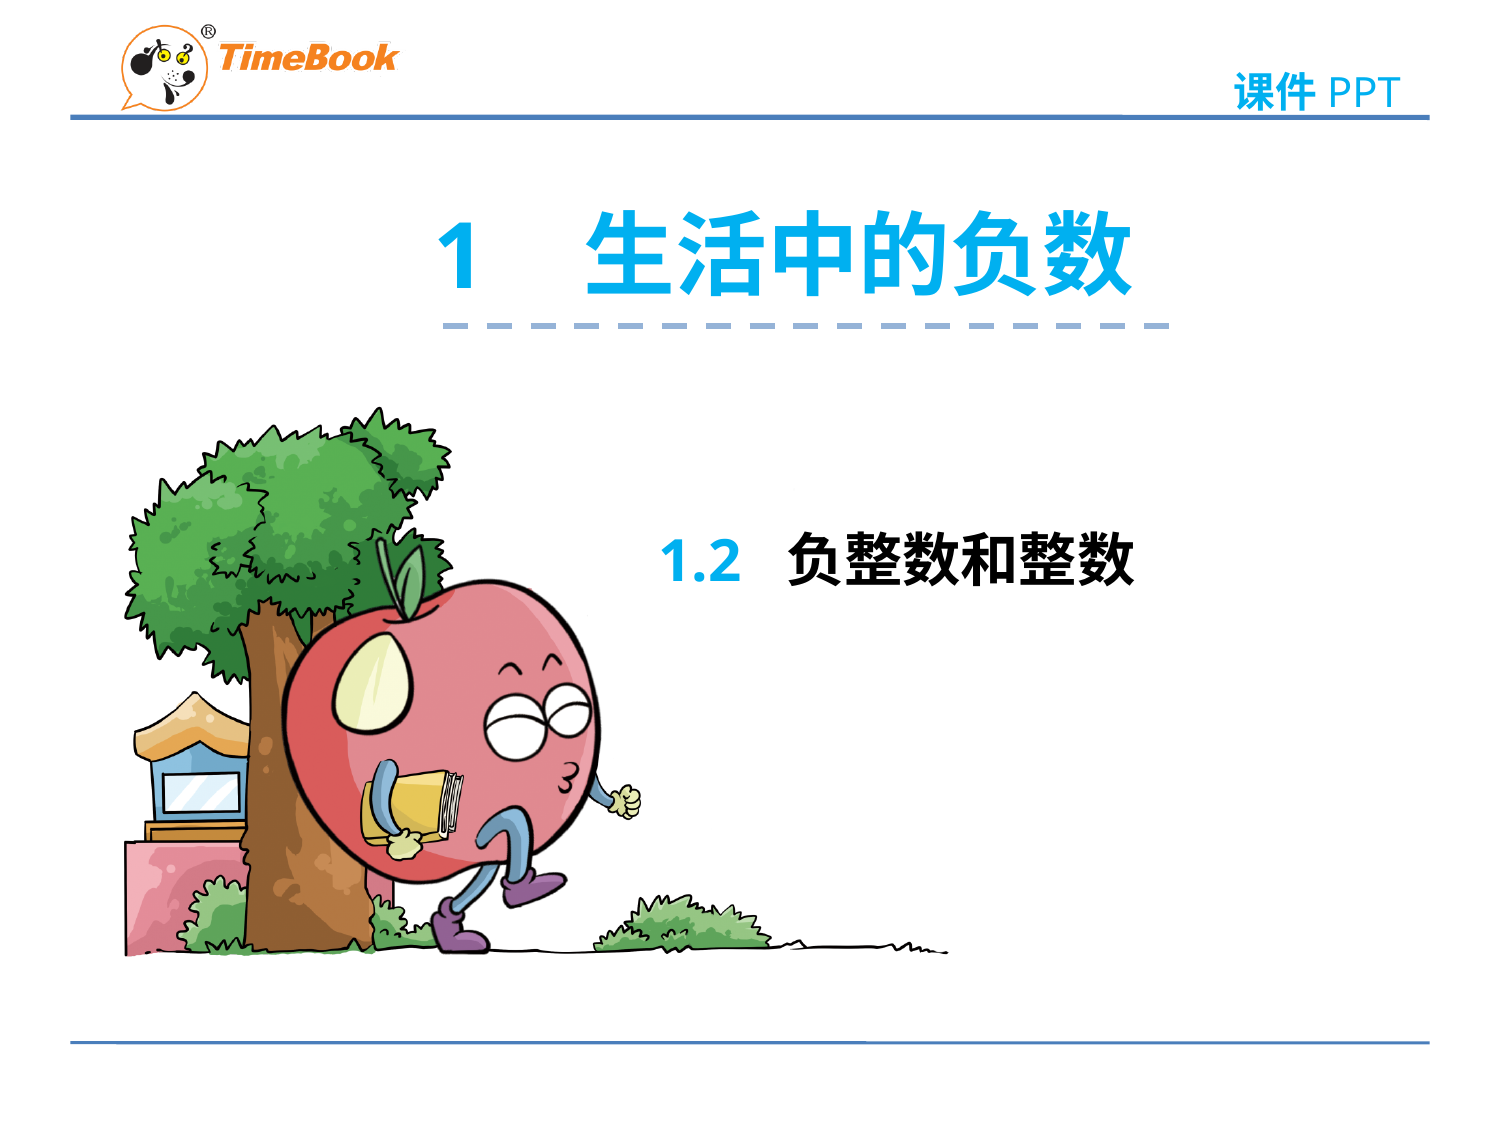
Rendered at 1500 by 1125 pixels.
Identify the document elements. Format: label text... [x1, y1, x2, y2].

text_box 1.2 负整数和整数 [965, 515, 1353, 601]
text_box 1 生活中的负数 [419, 189, 1270, 315]
picture [118, 22, 408, 113]
picture [111, 396, 961, 976]
